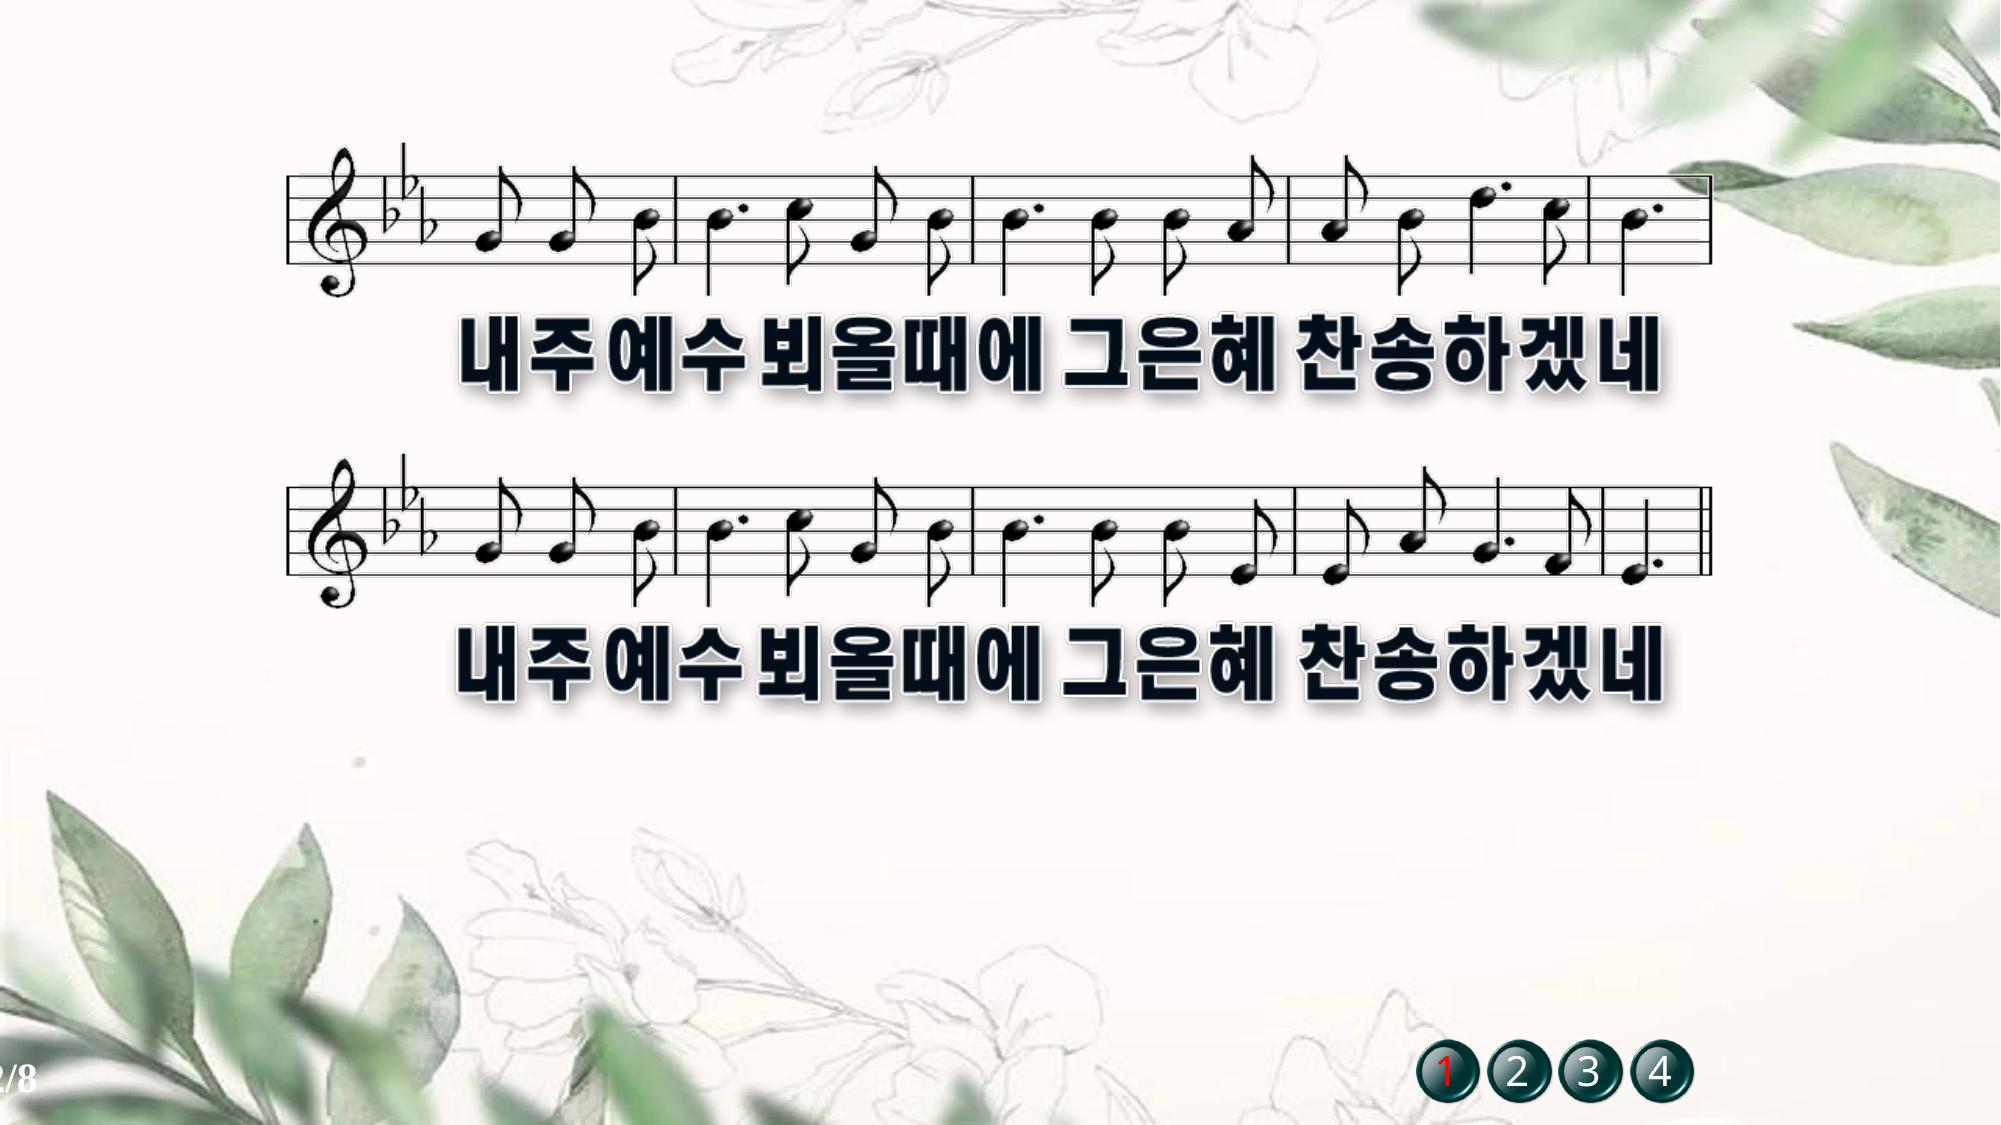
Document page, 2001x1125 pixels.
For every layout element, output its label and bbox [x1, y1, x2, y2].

text_box [1413, 1035, 1484, 1106]
text_box [1484, 1035, 1555, 1106]
text_box [1555, 1035, 1626, 1106]
text_box [1627, 1035, 1697, 1106]
picture [0, 0, 2001, 1125]
